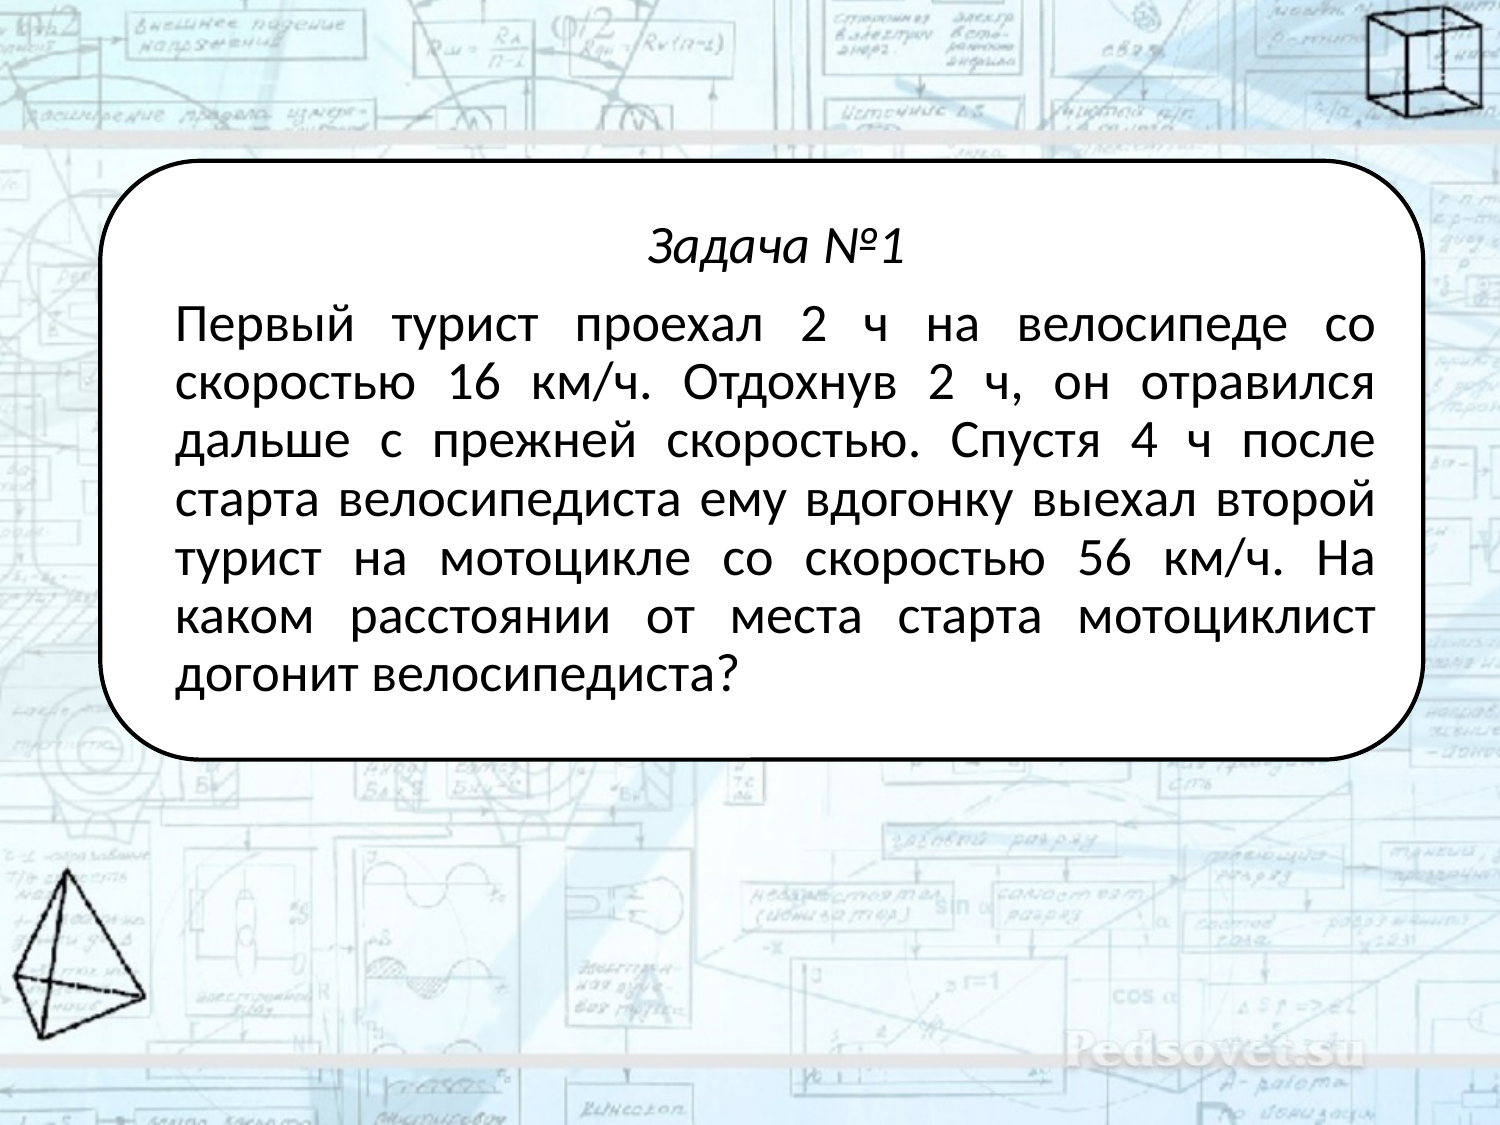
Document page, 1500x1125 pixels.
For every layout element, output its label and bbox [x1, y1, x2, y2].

picture [0, 0, 1500, 1125]
text_box [100, 148, 1424, 764]
